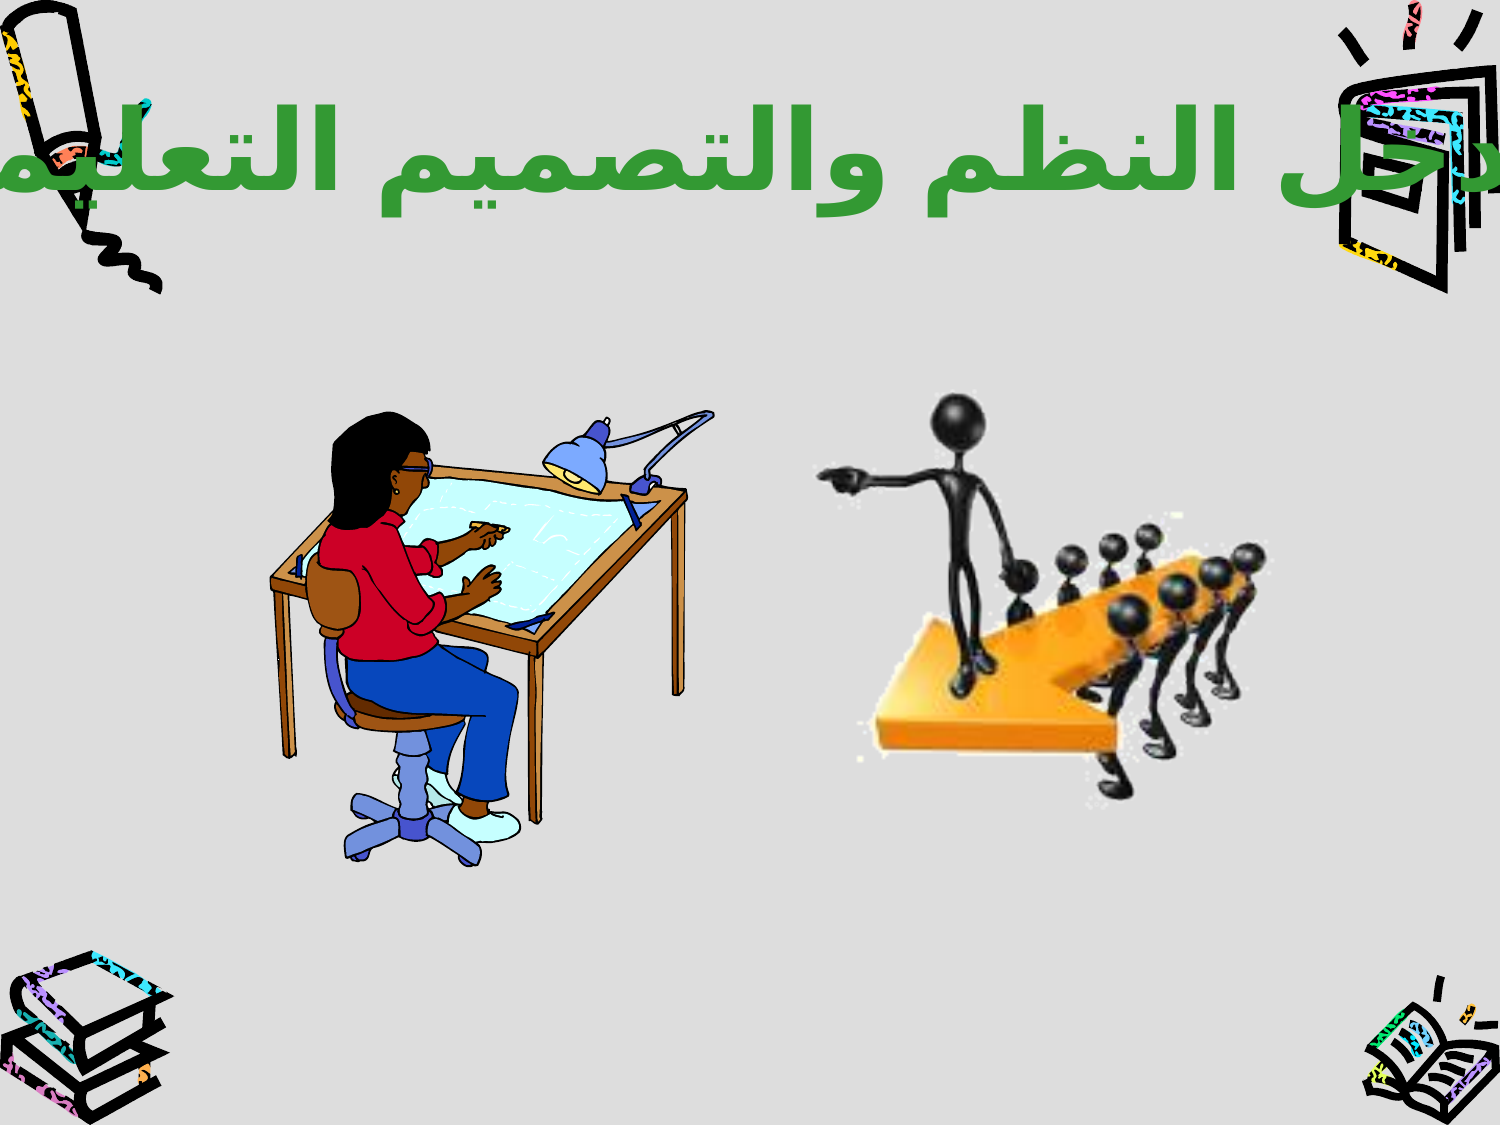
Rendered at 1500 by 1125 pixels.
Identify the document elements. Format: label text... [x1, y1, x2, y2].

picture [808, 362, 1278, 833]
text_box مدخل النظم والتصميم التعليمي [0, 70, 1500, 220]
picture [269, 409, 715, 868]
